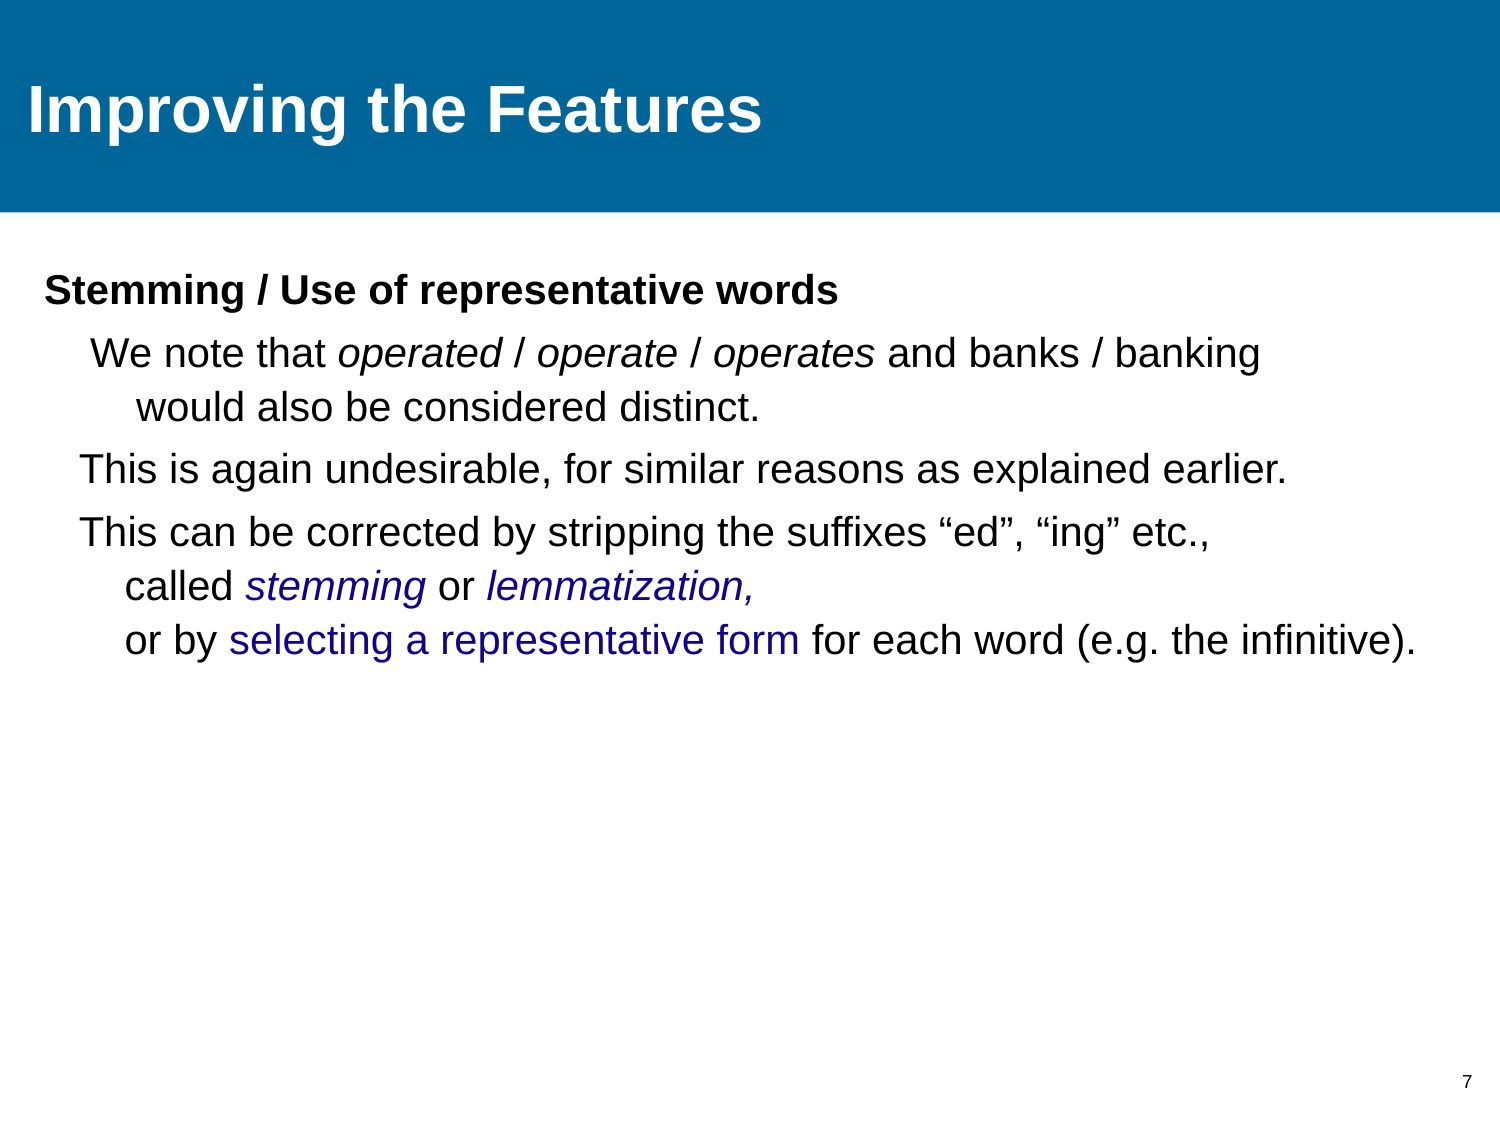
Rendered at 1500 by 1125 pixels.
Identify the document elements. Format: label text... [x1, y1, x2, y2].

title Improving the Features [12, 12, 1288, 201]
text_box Stemming / Use of representative words We note that operated / operate / operates and banks / banking would also be considered distinct. This is again undesirable, for similar reasons as explained earlier. This can be corrected by stripping the suffixes “ed”, “ing” etc., called stemming or lemmatization, or by selecting a representative form for each word (e.g. the infinitive). [29, 255, 1471, 671]
slide_number 7 [1174, 1062, 1488, 1113]
